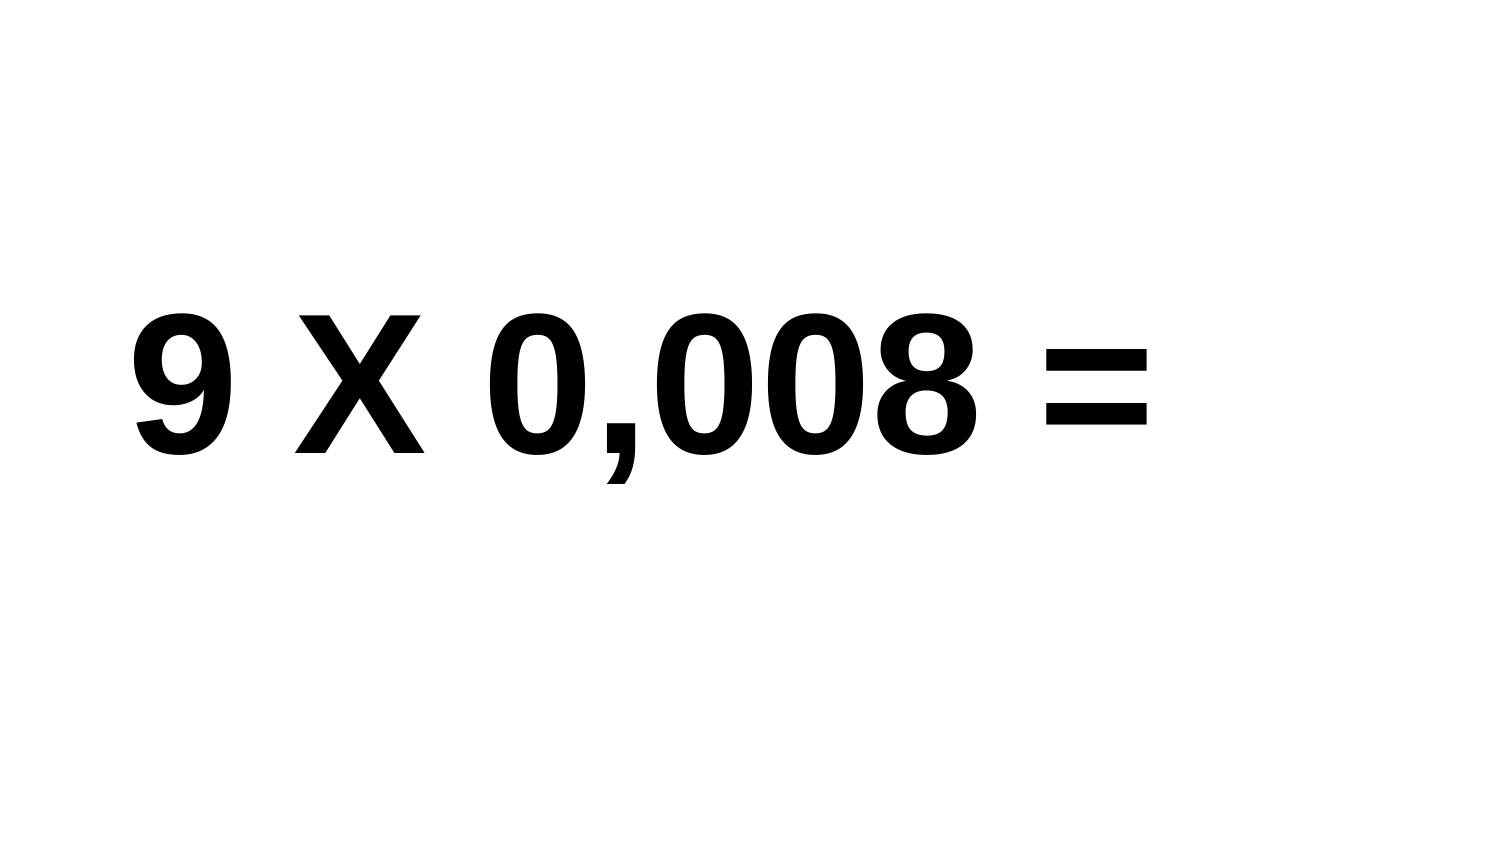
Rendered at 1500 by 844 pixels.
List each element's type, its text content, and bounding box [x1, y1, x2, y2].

text_box 9 X 0,008 = [112, 318, 1388, 509]
